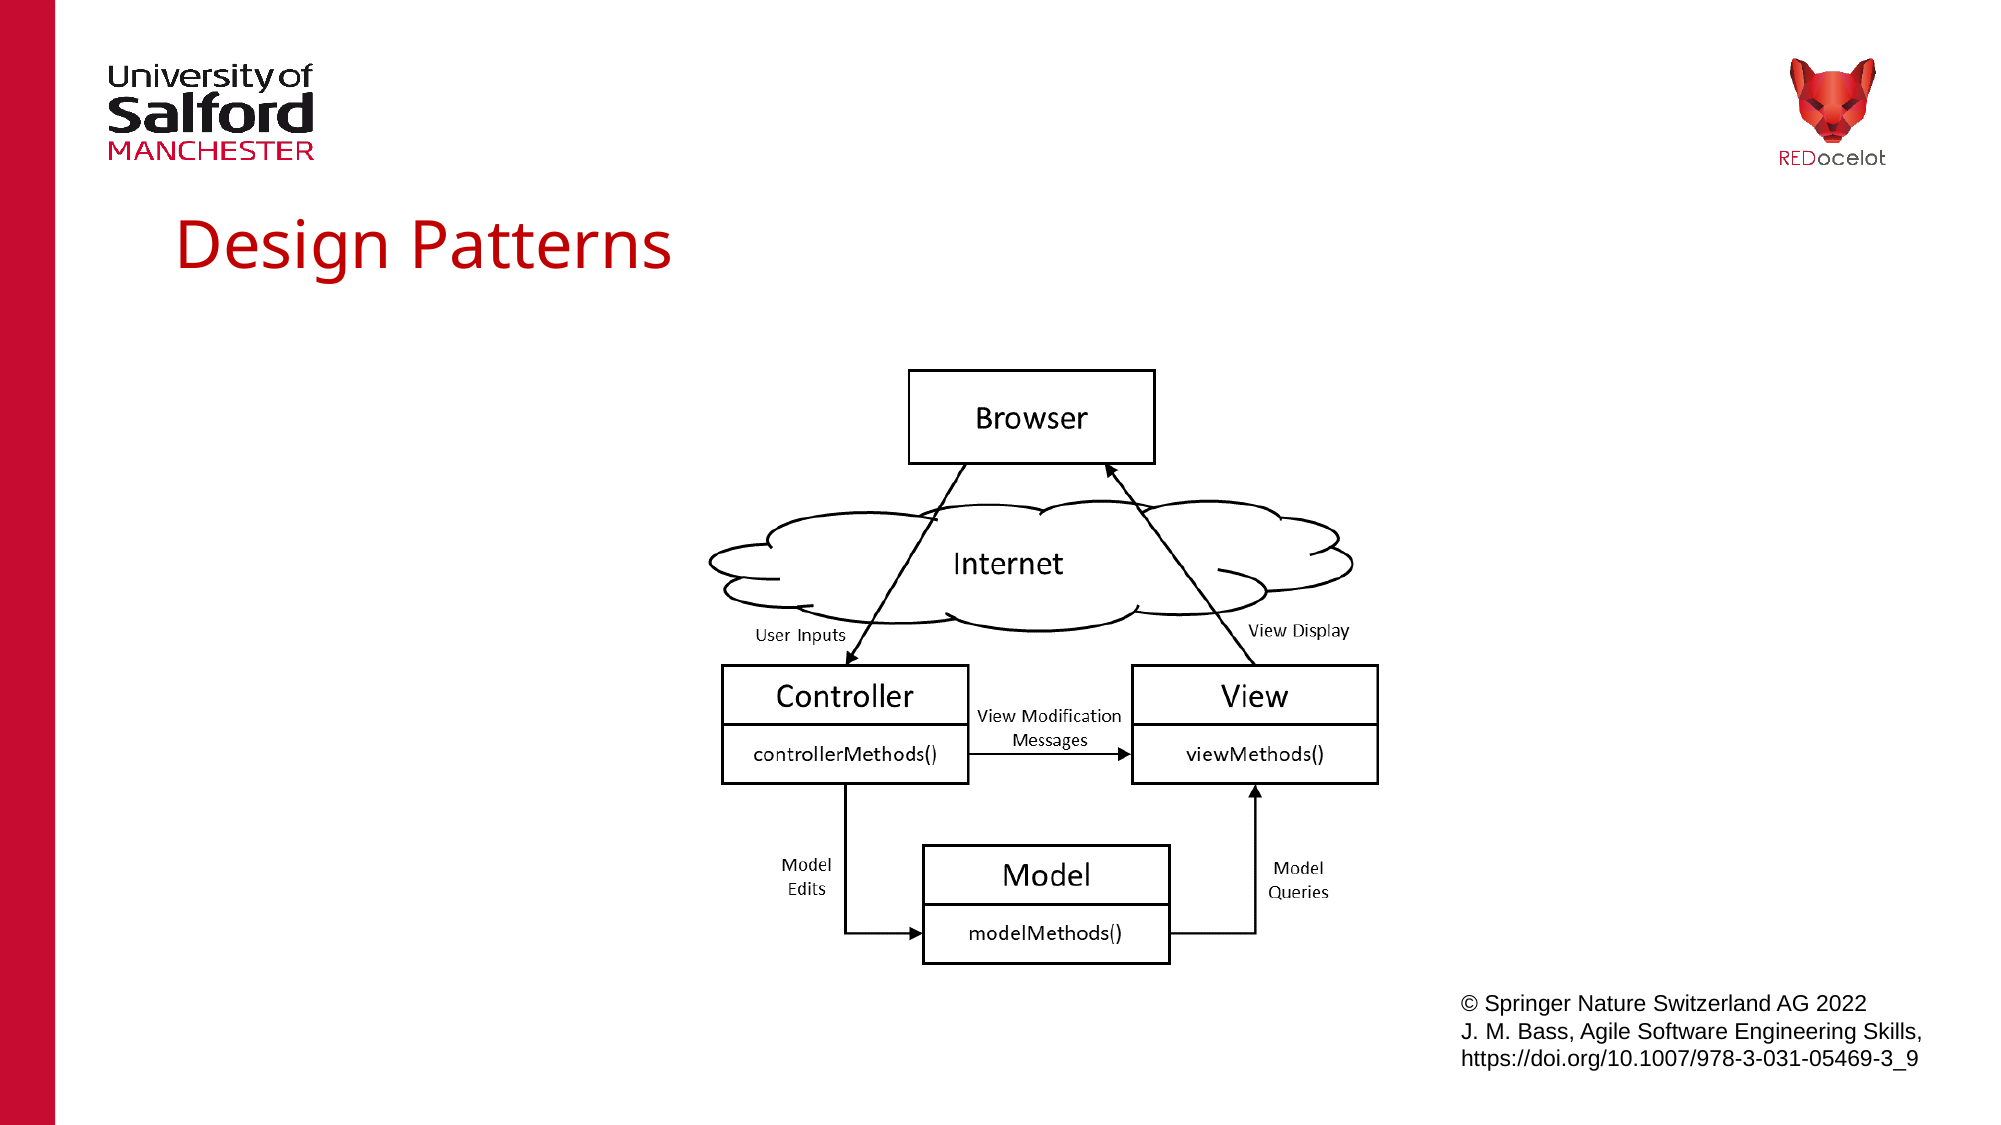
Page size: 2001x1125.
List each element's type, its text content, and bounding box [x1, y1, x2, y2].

title Design Patterns [159, 201, 1899, 310]
text_box © Springer Nature Switzerland AG 2022 J. M. Bass, Agile Software Engineering Skills, https://doi.org/10.1007/978-3-031-05469-3_9 [1446, 981, 1964, 1079]
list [586, 340, 1472, 1004]
picture [60, 27, 362, 196]
picture [1766, 43, 1899, 180]
